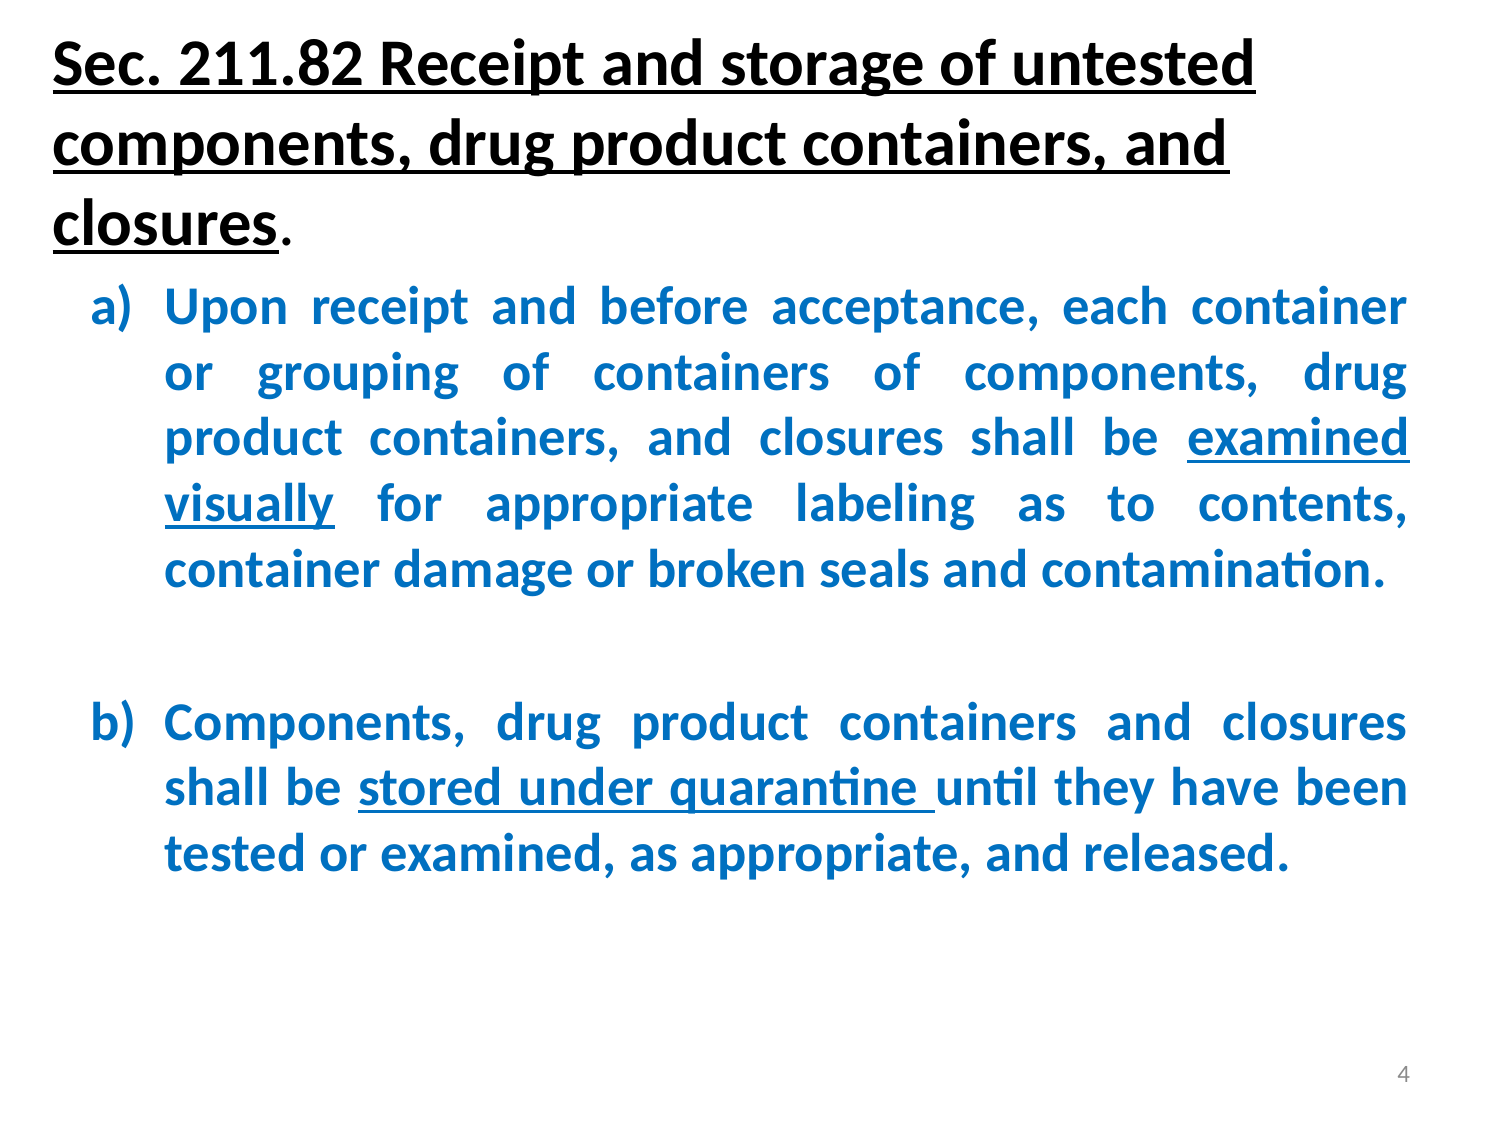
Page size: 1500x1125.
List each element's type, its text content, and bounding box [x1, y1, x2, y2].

slide_number 4 [1074, 1042, 1425, 1103]
title Sec. 211.82 Receipt and storage of untested components, drug product containers, and closures. [37, 45, 1488, 233]
list Upon receipt and before acceptance, each container or grouping of containers of components, drug product containers, and closures shall be examined visually for appropriate labeling as to contents, container damage or broken seals and contamination. Components, drug product containers and closures shall be stored under quarantine until they have been tested or examined, as appropriate, and released. [75, 262, 1425, 1005]
